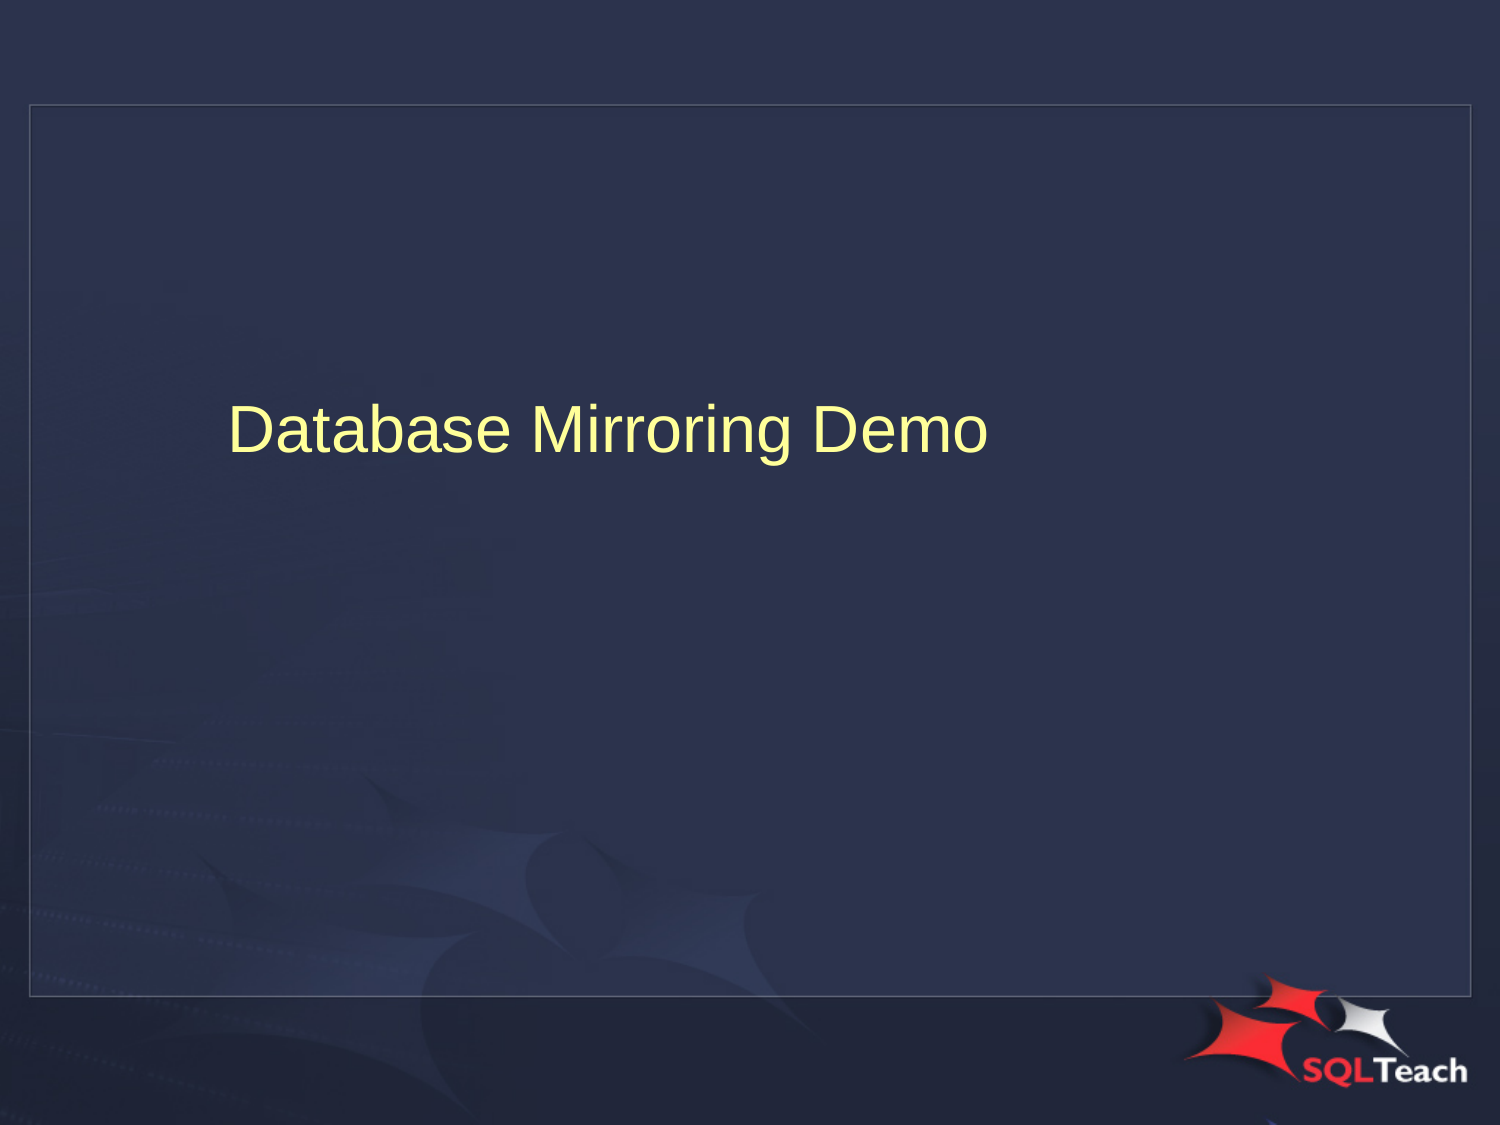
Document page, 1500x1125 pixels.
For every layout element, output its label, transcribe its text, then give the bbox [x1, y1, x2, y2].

picture [0, 0, 1500, 1125]
title Database Mirroring Demo [212, 349, 1126, 582]
